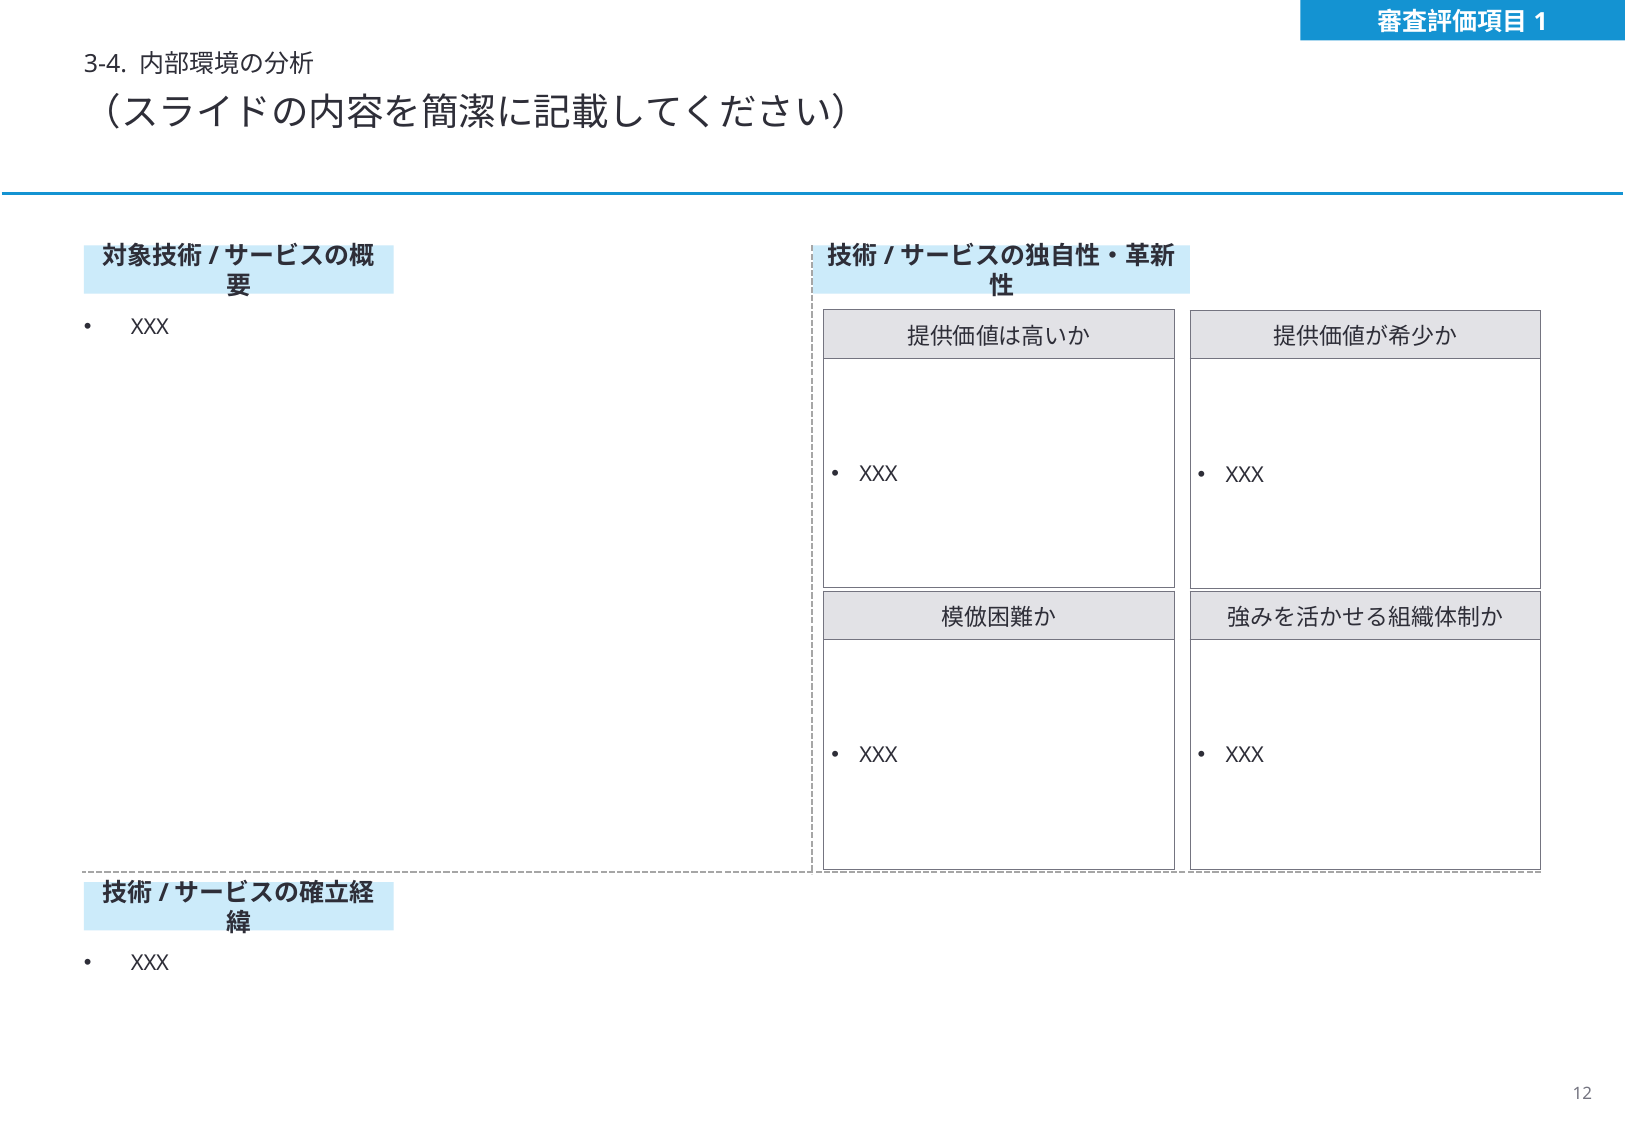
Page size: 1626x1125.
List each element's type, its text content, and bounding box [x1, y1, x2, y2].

table_header 提供価値は高いか [824, 310, 1174, 358]
text_box 技術/サービスの確立経緯 [83, 881, 395, 931]
table_cell XXX [824, 640, 1174, 869]
text_box 技術/サービスの独自性・革新性 [812, 244, 1191, 295]
text_box XXX [83, 302, 788, 856]
text_box 対象技術/サービスの概要 [83, 244, 395, 295]
table_cell XXX [824, 359, 1174, 587]
table_header 模倣困難か [824, 592, 1174, 639]
list （スライドの内容を簡潔に記載してください） [84, 83, 1543, 183]
text_box 審査評価項目1 [1299, 0, 1625, 41]
text_box XXX [83, 938, 1543, 1065]
table_header 強みを活かせる組織体制か [1191, 592, 1540, 639]
table_header 提供価値が希少か [1191, 311, 1540, 358]
list 3-4. 内部環境の分析 [84, 40, 1543, 82]
table_cell XXX [1191, 640, 1540, 869]
table_cell XXX [1191, 359, 1540, 588]
